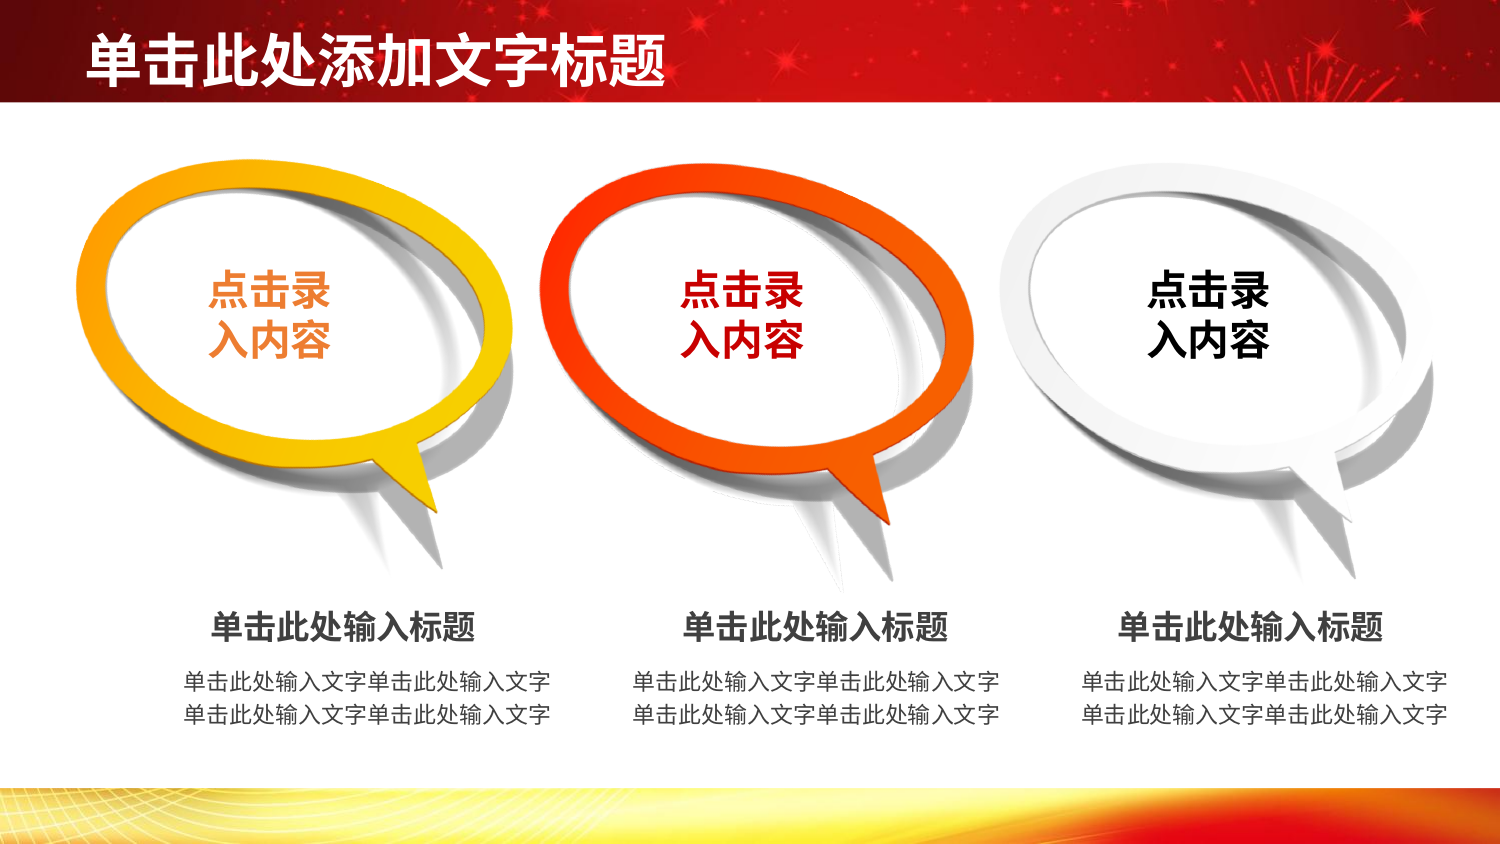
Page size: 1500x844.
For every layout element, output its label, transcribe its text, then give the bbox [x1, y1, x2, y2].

picture [0, 0, 1500, 593]
text_box 单击此处输入文字单击此处输入文字 单击此处输入文字单击此处输入文字 [549, 654, 998, 769]
text_box 单击此处输入标题 [1045, 593, 1456, 653]
picture [0, 789, 1500, 844]
text_box 单击此处输入标题 [610, 593, 1021, 653]
text_box 单击此处输入文字单击此处输入文字 单击此处输入文字单击此处输入文字 [100, 654, 549, 769]
text_box 单击此处输入文字单击此处输入文字 单击此处输入文字单击此处输入文字 [998, 654, 1500, 769]
text_box 单击此处输入标题 [138, 593, 549, 653]
